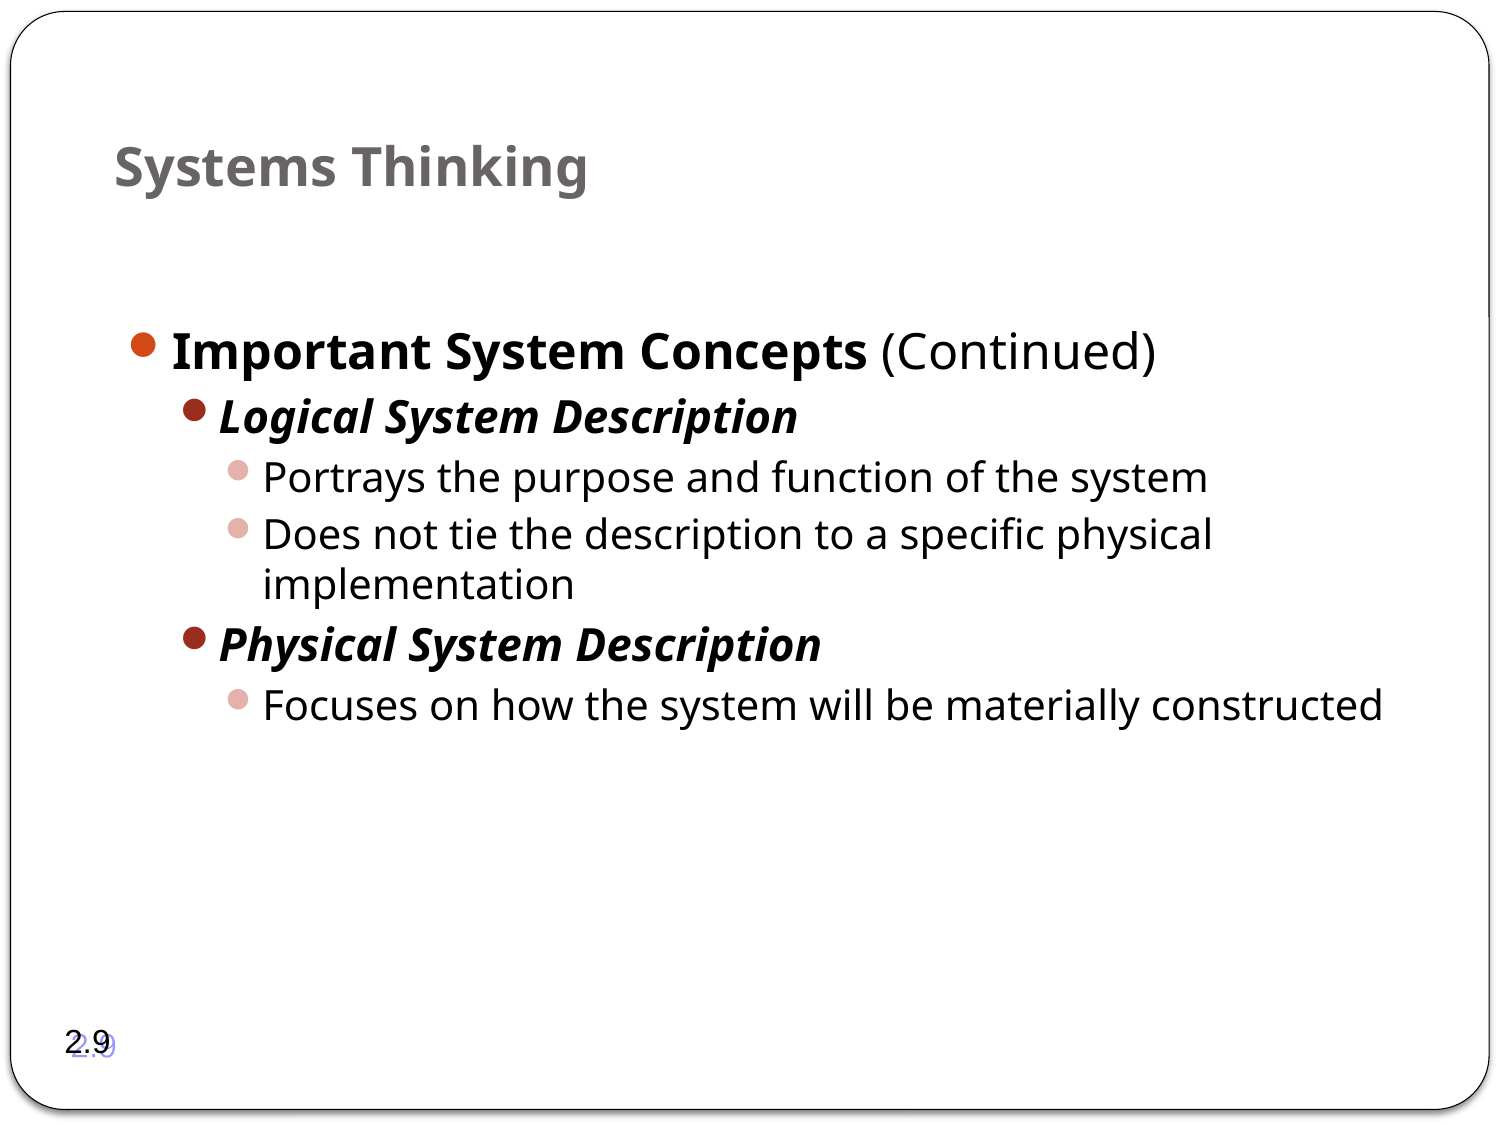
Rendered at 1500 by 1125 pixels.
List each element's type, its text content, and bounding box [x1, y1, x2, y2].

list Important System Concepts (Continued) Logical System Description Portrays the purpose and function of the system Does not tie the description to a specific physical implementation Physical System Description Focuses on how the system will be materially constructed [112, 312, 1450, 988]
title Systems Thinking [99, 125, 1375, 213]
text_box 2.9 [37, 1012, 138, 1107]
